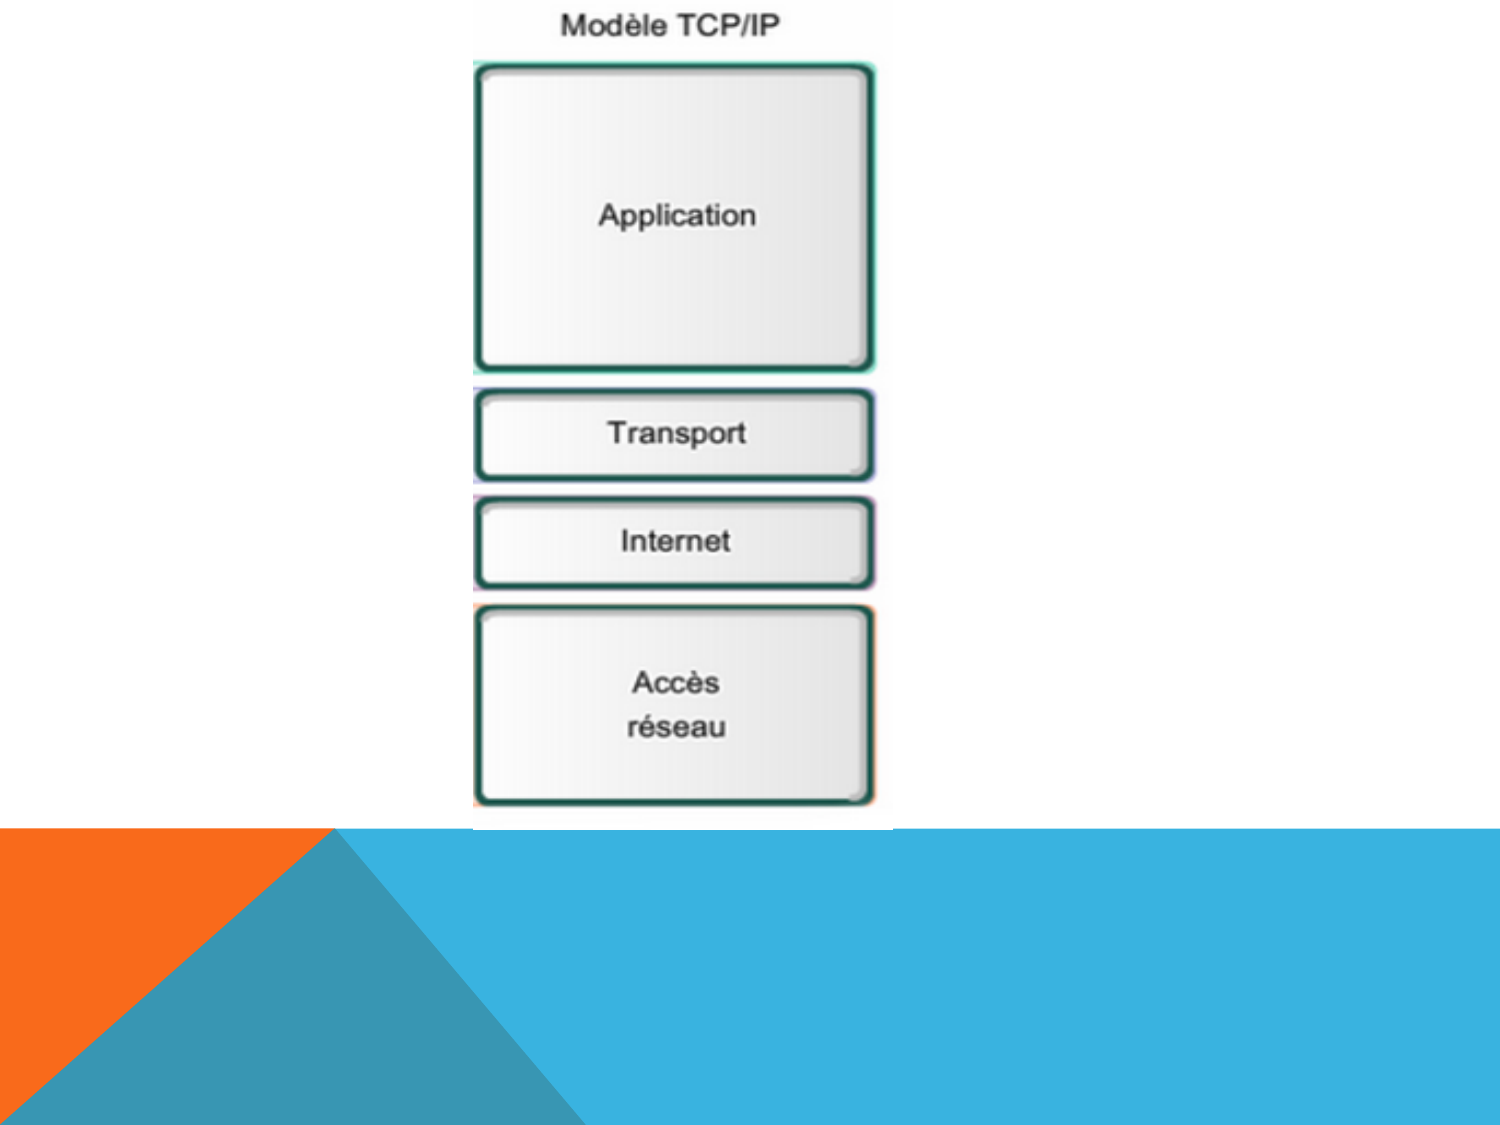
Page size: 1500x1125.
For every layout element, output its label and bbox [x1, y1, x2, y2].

picture [473, 0, 893, 830]
